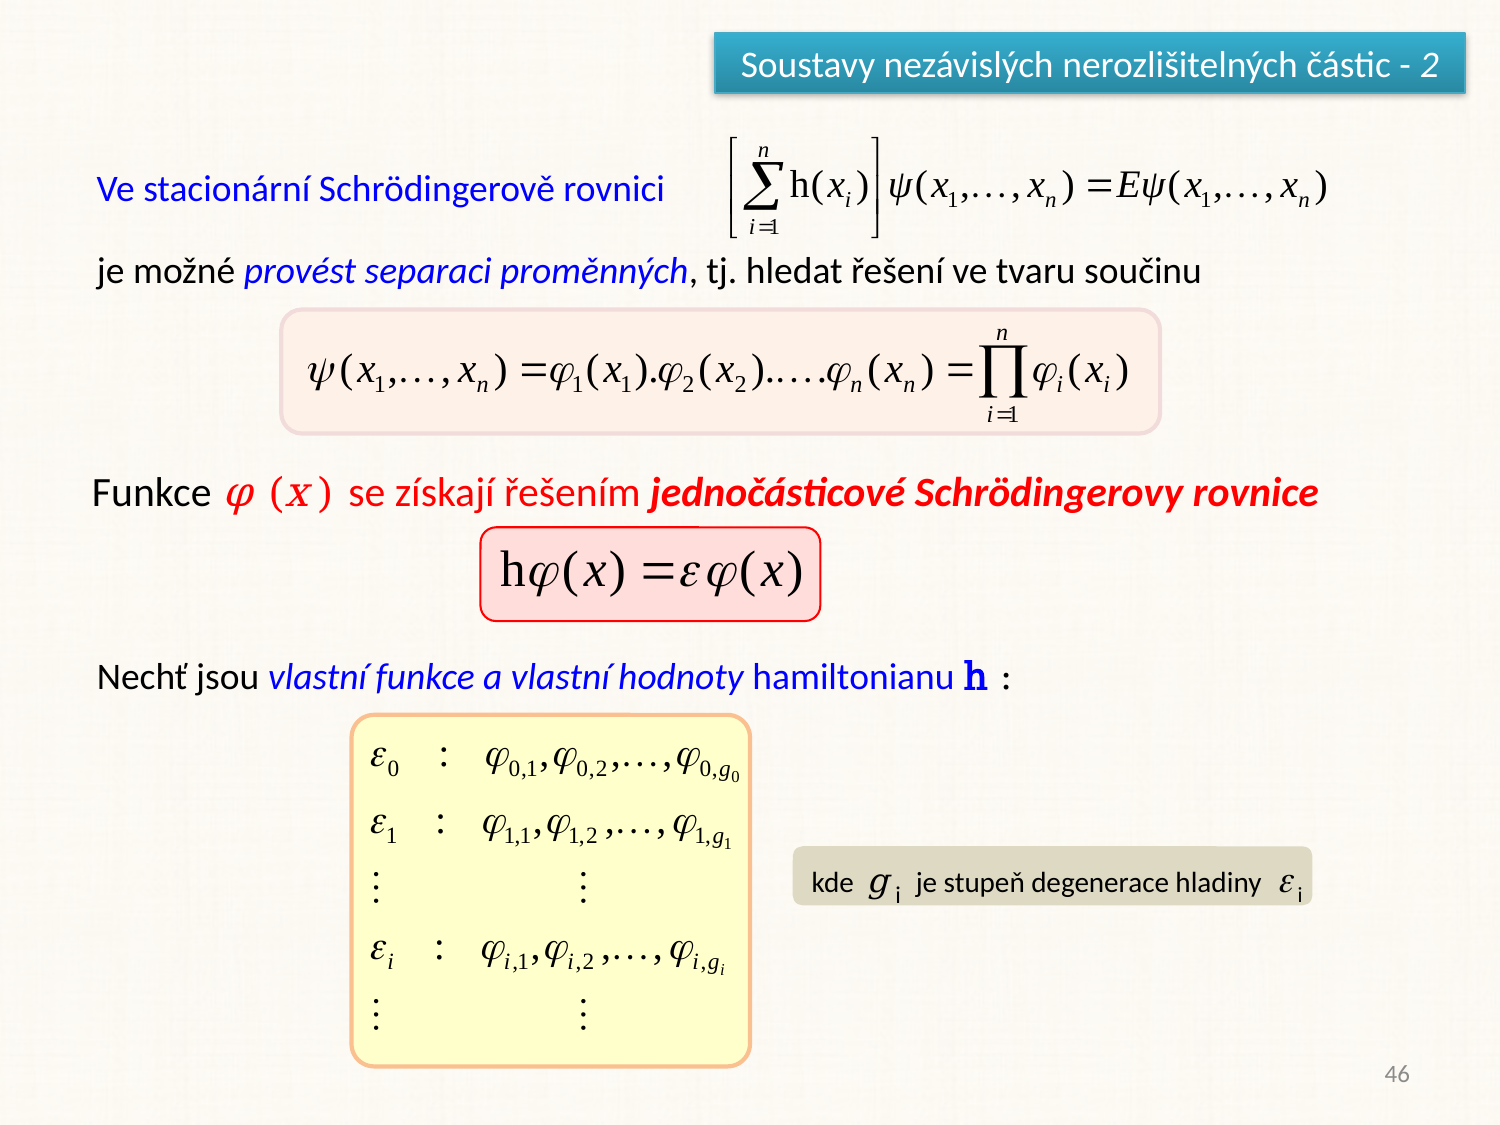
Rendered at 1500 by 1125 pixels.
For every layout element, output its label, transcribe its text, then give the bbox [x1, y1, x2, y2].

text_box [81, 644, 1325, 1067]
text_box Soustavy nezávislých nerozlišitelných částic - 2 [714, 32, 1466, 94]
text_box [81, 128, 1336, 434]
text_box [76, 456, 1348, 622]
slide_number 46 [1074, 1042, 1425, 1103]
